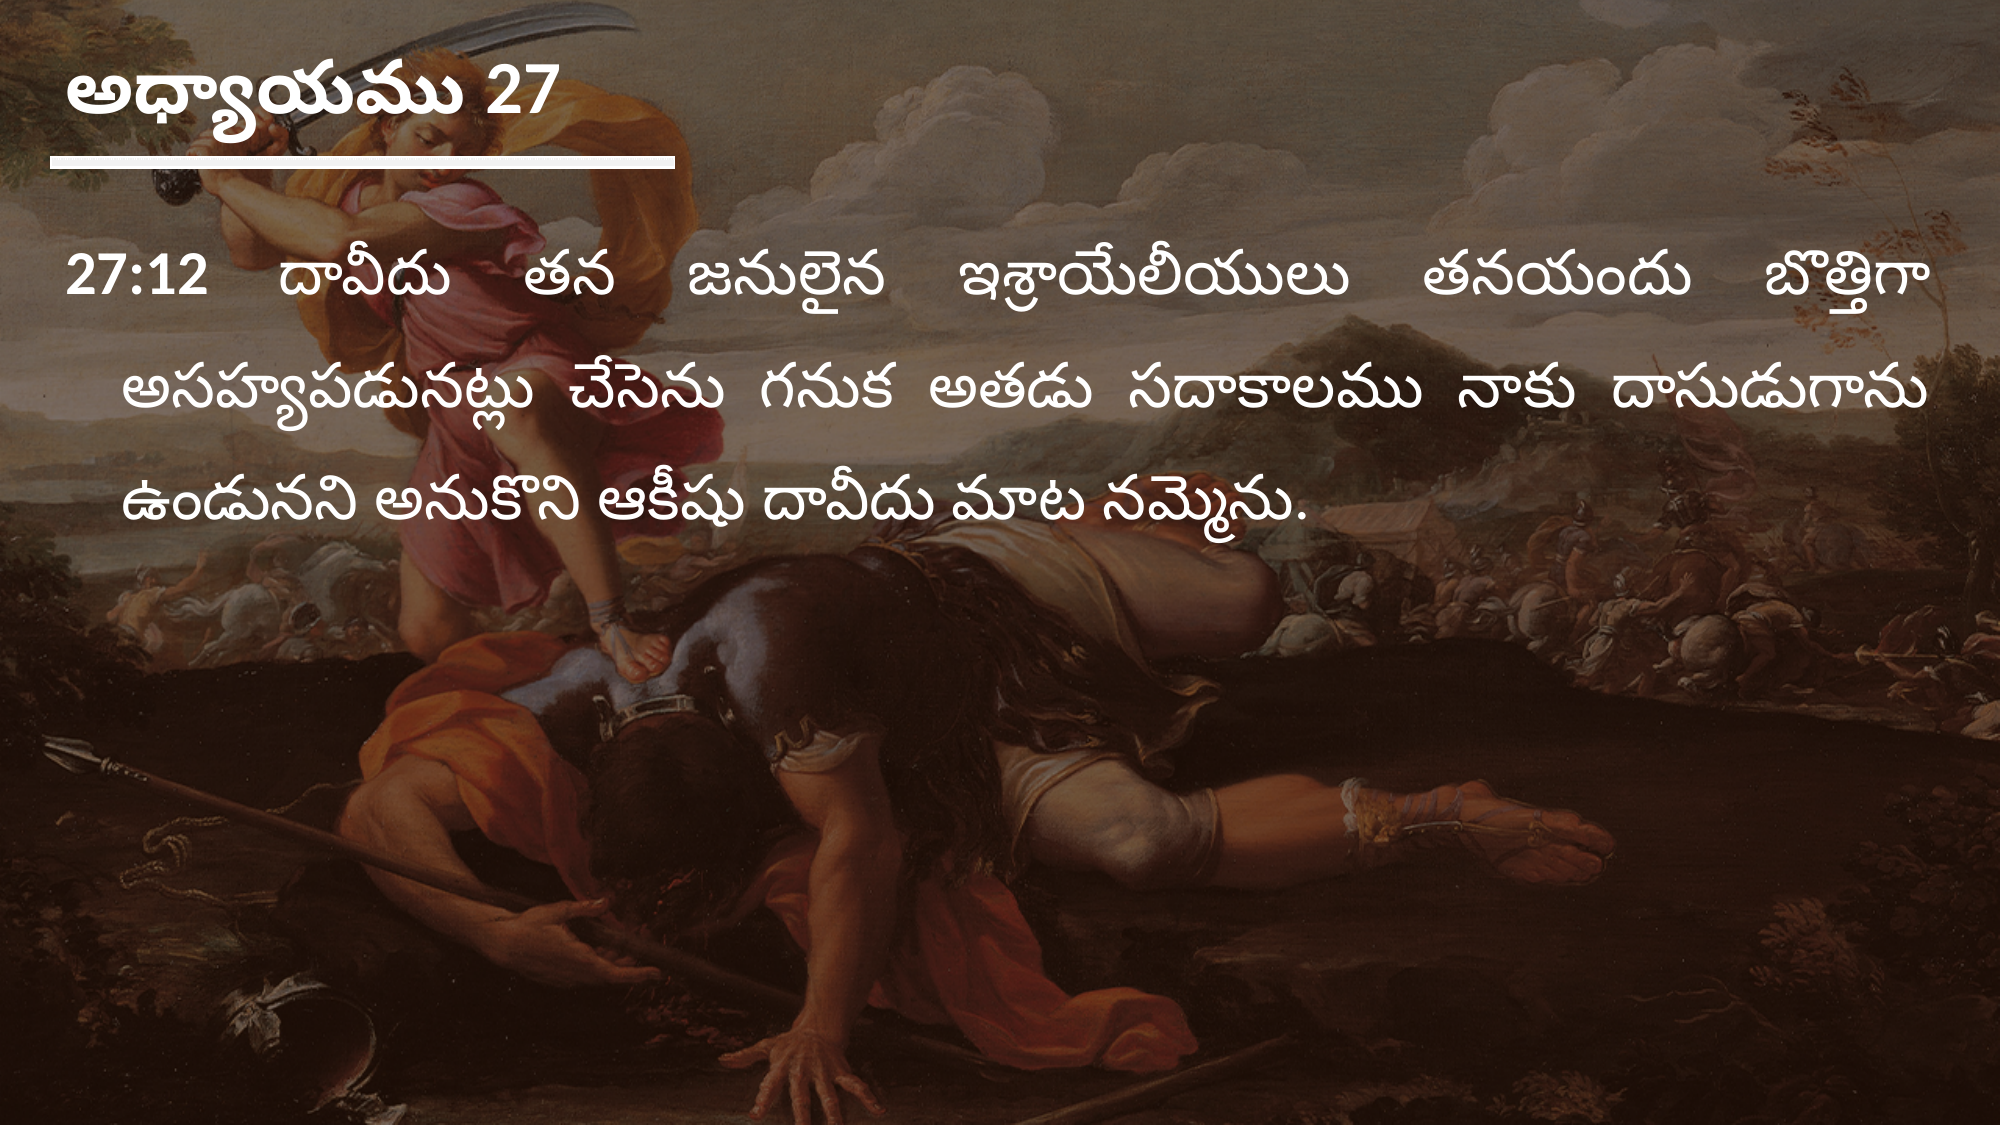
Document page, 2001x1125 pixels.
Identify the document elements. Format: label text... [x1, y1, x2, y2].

list 27:12 దావీదు తన జనులైన ఇశ్రాయేలీయులు తనయందు బొత్తిగా అసహ్యపడునట్లు చేసెను గనుక అతడు సదాకాలము నాకు దాసుడుగాను ఉండునని అనుకొని ఆకీషు దావీదు మాట నమ్మెను. [50, 187, 1946, 1063]
title అధ్యాయము 27 [50, 0, 1925, 167]
picture [0, 0, 2000, 1125]
